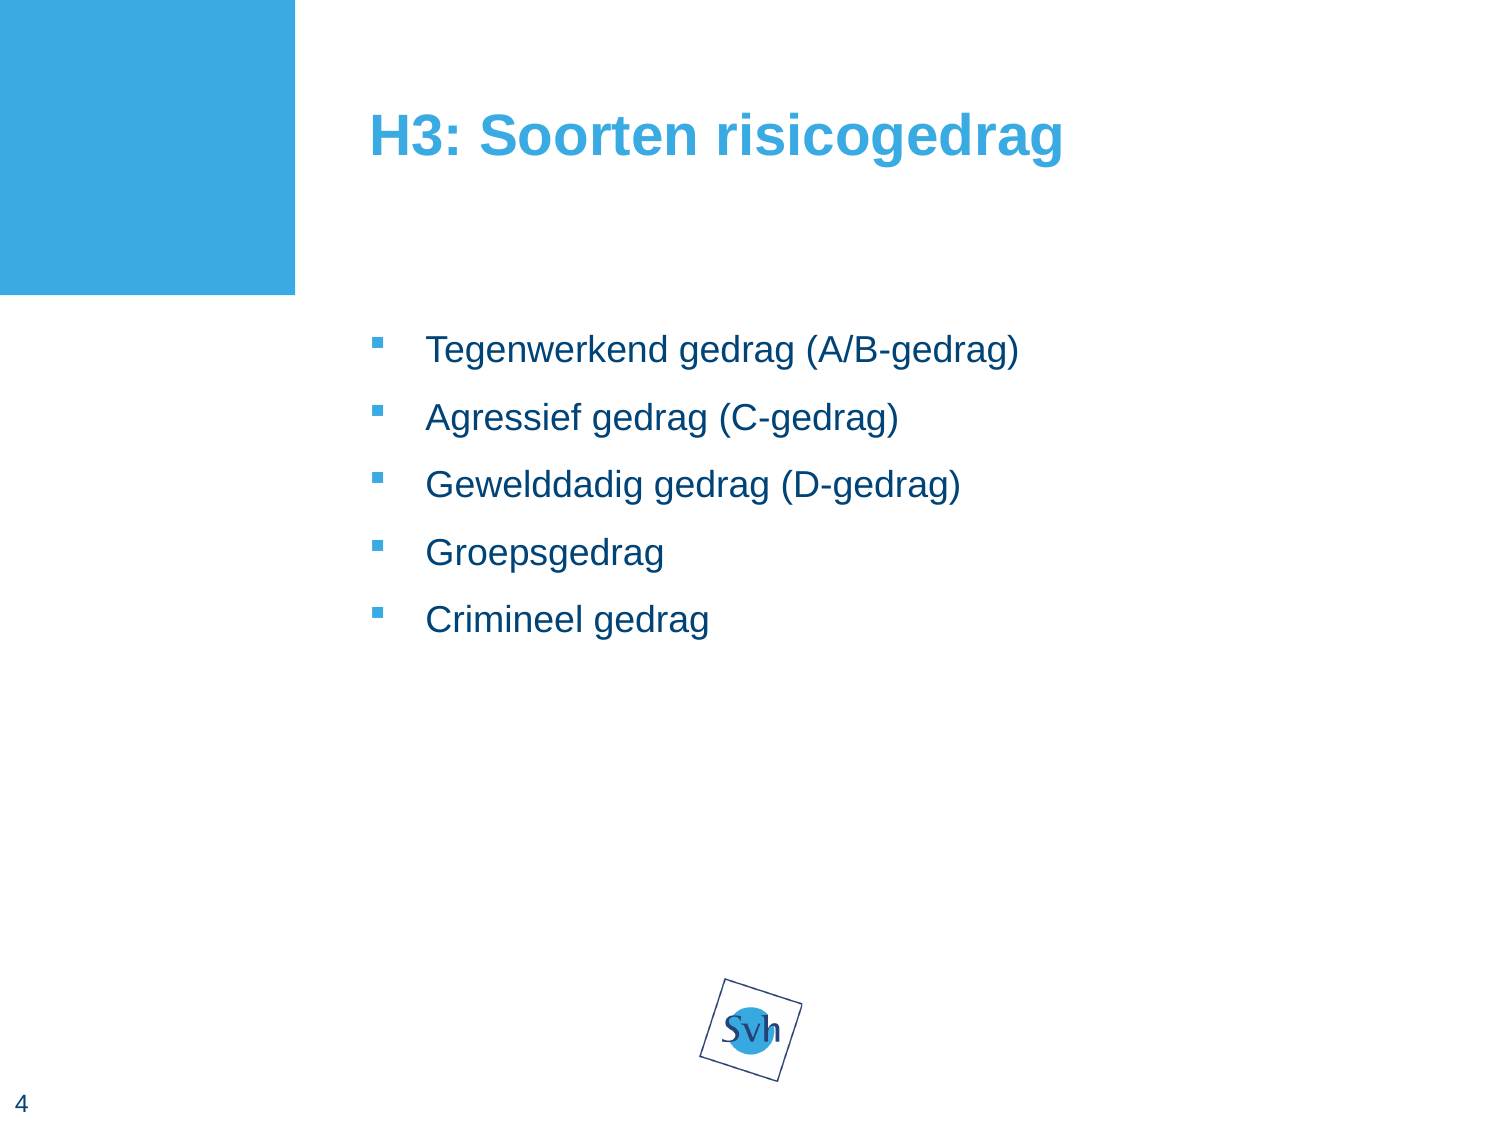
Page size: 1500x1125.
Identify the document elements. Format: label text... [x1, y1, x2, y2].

list Tegenwerkend gedrag (A/B-gedrag) Agressief gedrag (C-gedrag) Gewelddadig gedrag (D-gedrag) Groepsgedrag Crimineel gedrag [353, 295, 1426, 950]
picture [699, 978, 803, 1082]
title H3: Soorten risicogedrag [353, 88, 1426, 175]
